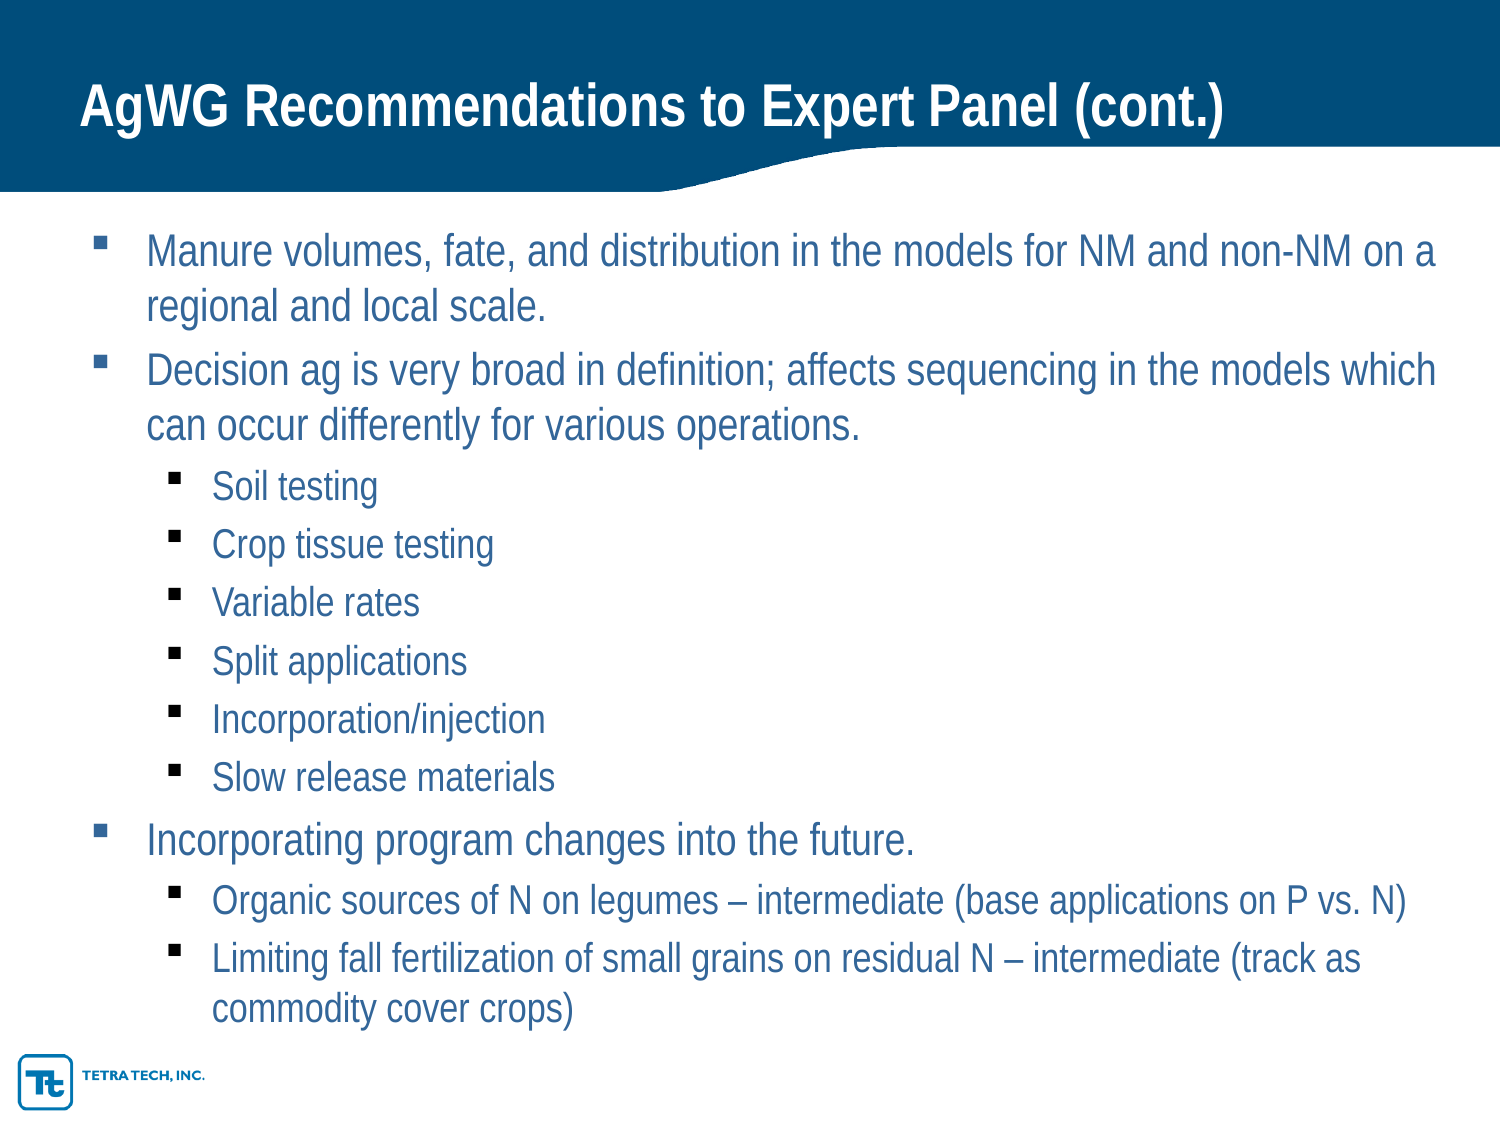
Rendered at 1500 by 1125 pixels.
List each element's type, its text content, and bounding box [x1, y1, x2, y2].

title AgWG Recommendations to Expert Panel (cont.) [63, 34, 1359, 171]
picture [0, 0, 1500, 1000]
picture [16, 1050, 205, 1114]
list Manure volumes, fate, and distribution in the models for NM and non-NM on a regional and local scale. Decision ag is very broad in definition; affects sequencing in the models which can occur differently for various operations. Soil testing Crop tissue testing Variable rates Split applications Incorporation/injection Slow release materials Incorporating program changes into the future. Organic sources of N on legumes – intermediate (base applications on P vs. N) Limiting fall fertilization of small grains on residual N – intermediate (track as commodity cover crops) [74, 213, 1471, 1044]
